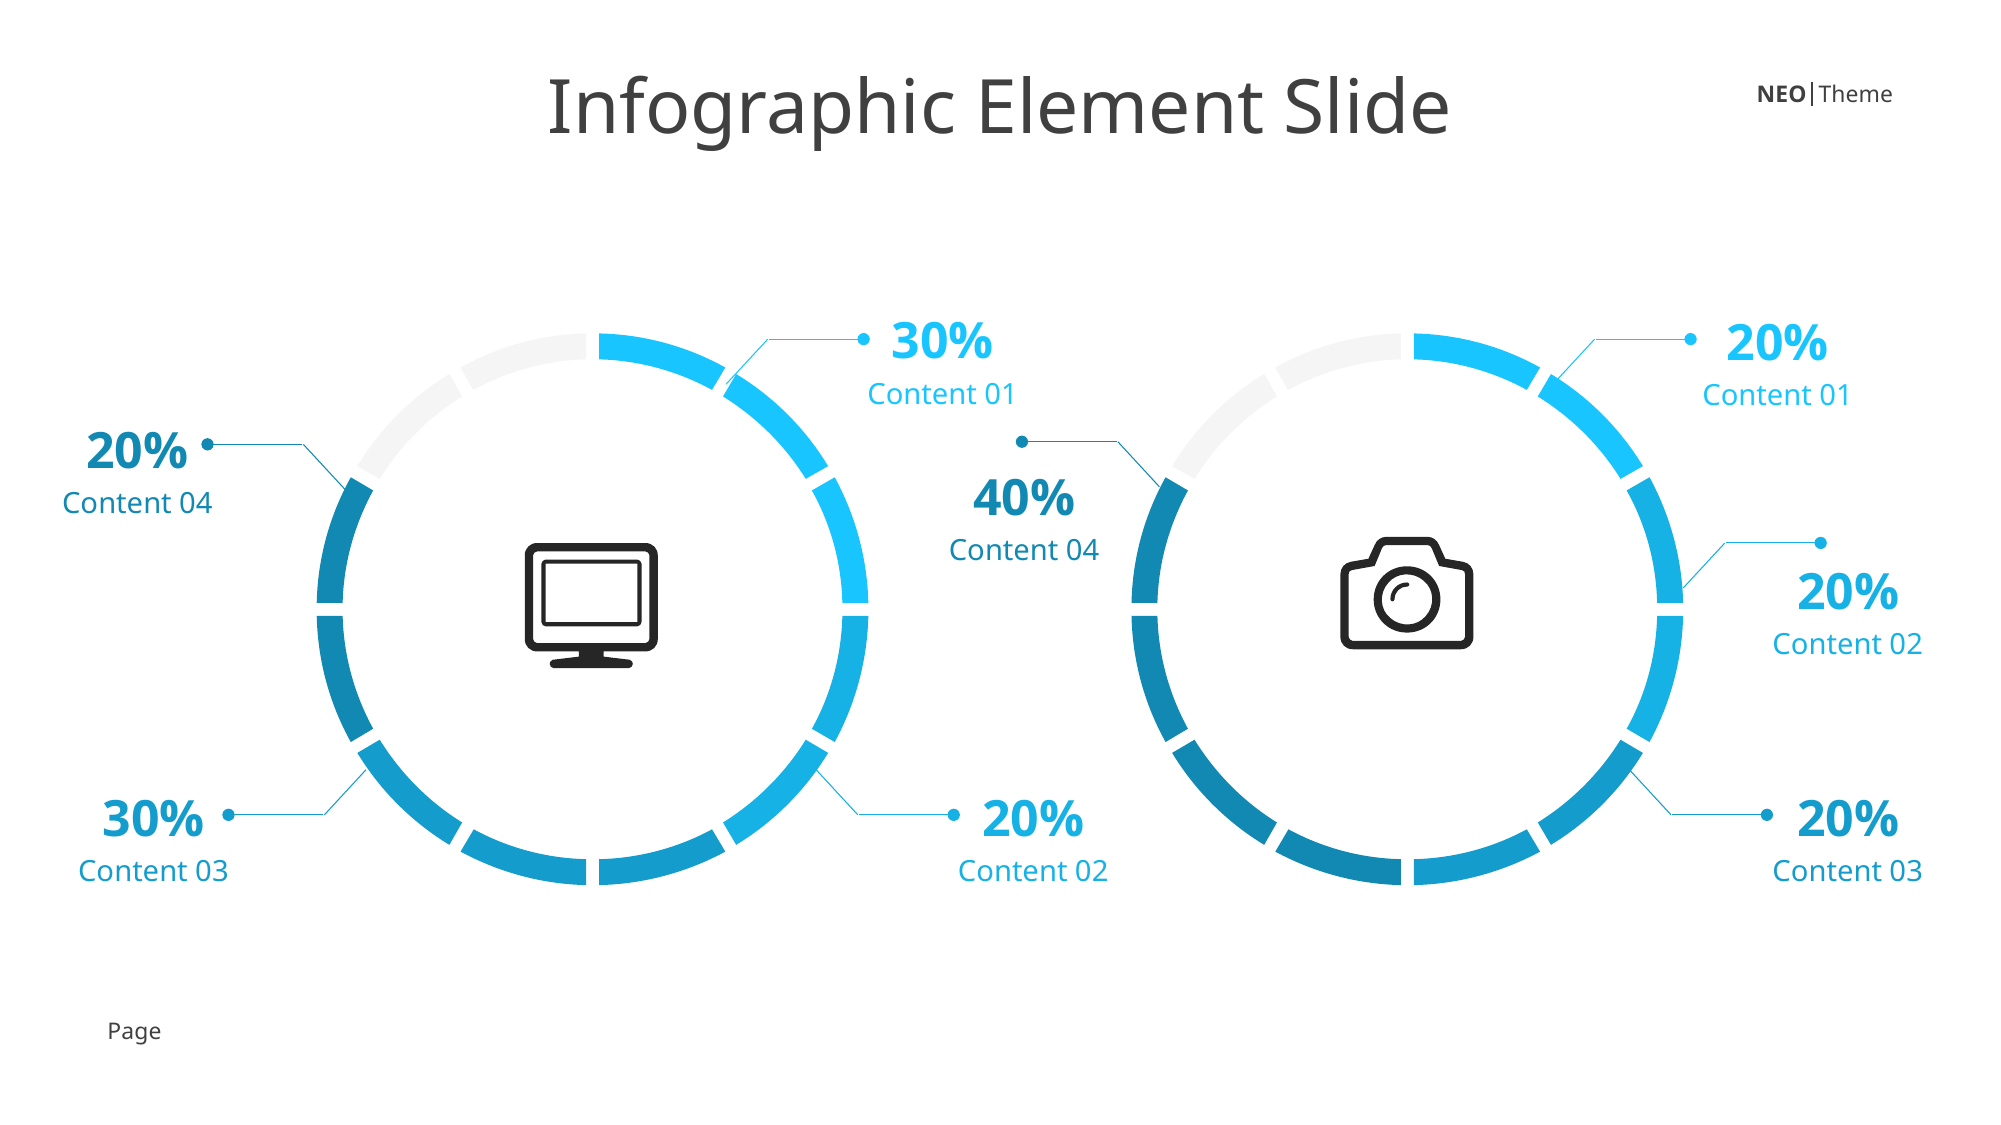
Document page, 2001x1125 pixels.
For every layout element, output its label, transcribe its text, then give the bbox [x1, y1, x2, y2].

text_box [1629, 769, 1767, 815]
text_box Content 02 [943, 844, 1124, 895]
text_box Content 03 [1757, 844, 1939, 895]
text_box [207, 444, 345, 490]
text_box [524, 542, 658, 669]
text_box Content 01 [869, 367, 1033, 418]
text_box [1683, 542, 1821, 589]
text_box Content 04 [47, 477, 228, 527]
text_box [726, 339, 864, 385]
text_box Content 03 [63, 844, 244, 895]
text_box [1552, 339, 1691, 385]
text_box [316, 333, 869, 886]
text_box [1131, 333, 1684, 886]
text_box 40% [958, 457, 1090, 523]
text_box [1021, 441, 1160, 487]
text_box 20% [1712, 302, 1844, 368]
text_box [228, 769, 366, 815]
text_box Infographic Element Slide [532, 51, 1468, 156]
text_box 20% [71, 411, 204, 477]
text_box Content 02 [1757, 617, 1939, 668]
text_box 20% [1782, 551, 1914, 617]
text_box 30% [87, 778, 220, 844]
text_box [816, 769, 954, 815]
text_box 20% [967, 778, 1099, 844]
text_box Content 01 [1687, 368, 1868, 419]
text_box 30% [876, 301, 1009, 367]
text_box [1340, 536, 1474, 650]
text_box Content 04 [933, 523, 1115, 574]
text_box 20% [1782, 778, 1914, 844]
